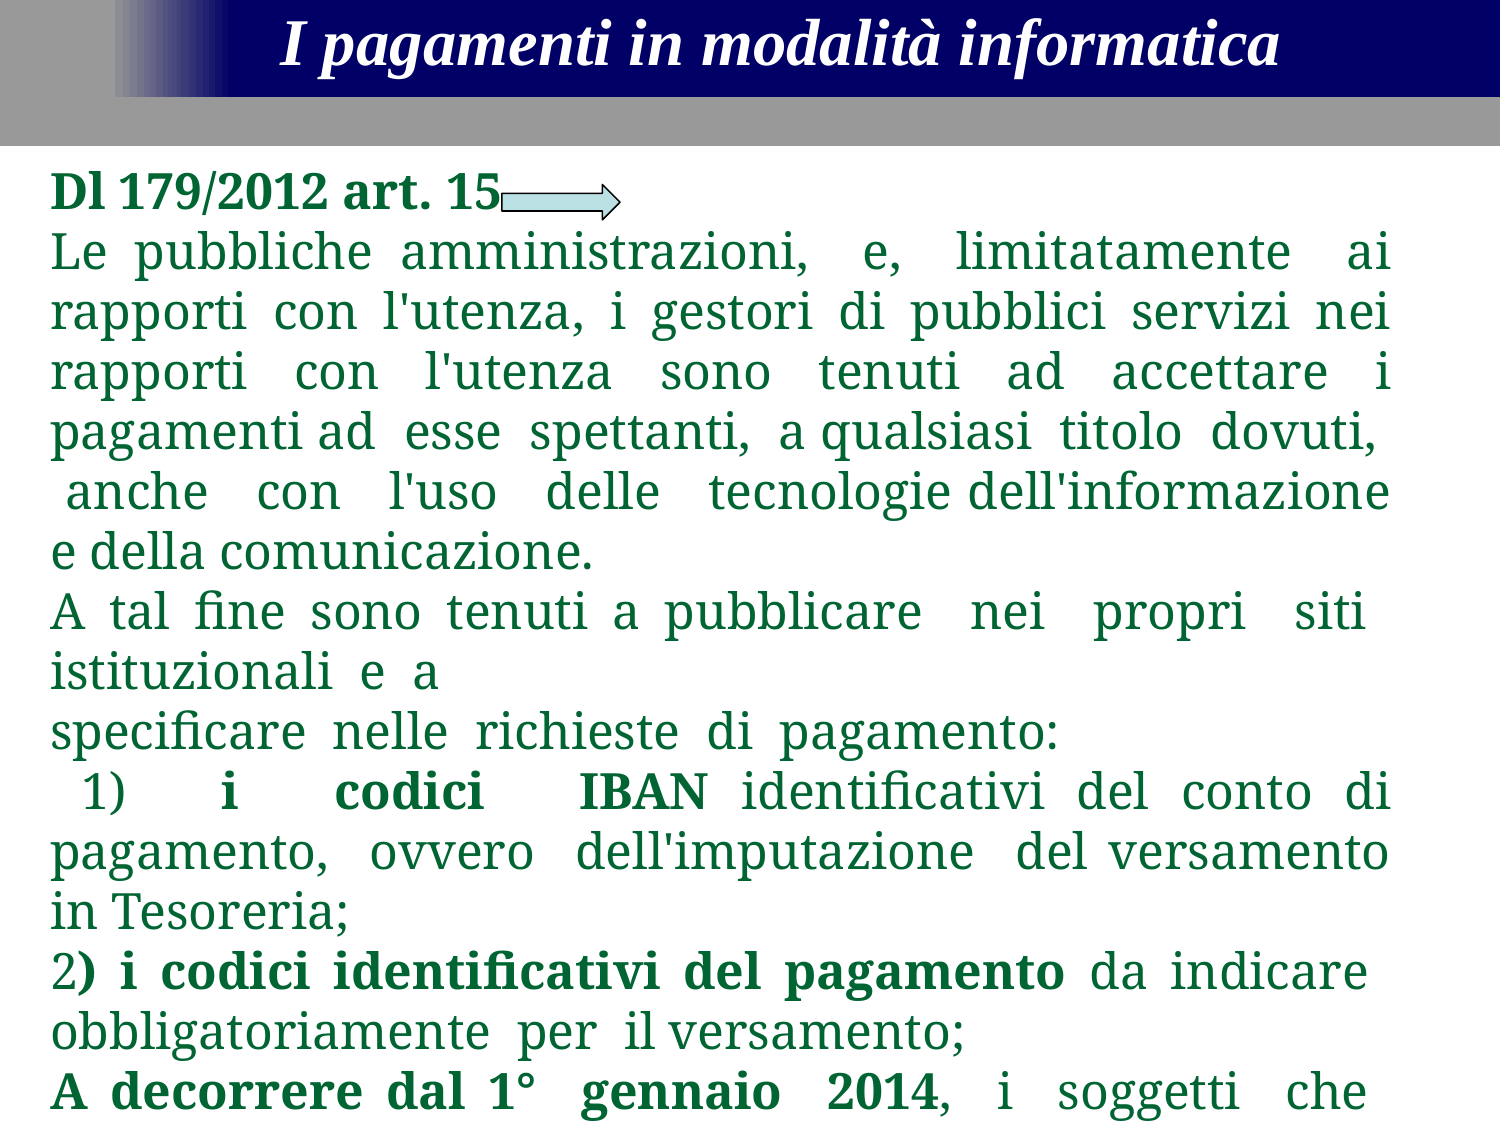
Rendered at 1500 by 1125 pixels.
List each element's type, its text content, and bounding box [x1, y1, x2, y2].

text_box Dl 179/2012 art. 15 Le pubbliche amministrazioni, e, limitatamente ai rapporti con l'utenza, i gestori di pubblici servizi nei rapporti con l'utenza sono tenuti ad accettare i pagamenti ad esse spettanti, a qualsiasi titolo dovuti, anche con l'uso delle tecnologie dell'informazione e della comunicazione. A tal fine sono tenuti a pubblicare nei propri siti istituzionali e a specificare nelle richieste di pagamento: 1) i codici IBAN identificativi del conto di pagamento, ovvero dell'imputazione del versamento in Tesoreria; 2) i codici identificativi del pagamento da indicare obbligatoriamente per il versamento; A decorrere dal 1° gennaio 2014, i soggetti che effettuano l'attivita' di vendita di prodotti e di prestazione di servizi, anche professionali, sono tenuti ad accettare anche pagamenti effettuati attraverso carte di debito. [35, 152, 1407, 1125]
text_box [501, 184, 621, 220]
picture [0, 0, 1500, 1125]
text_box I pagamenti in modalità informatica [93, 0, 1500, 129]
